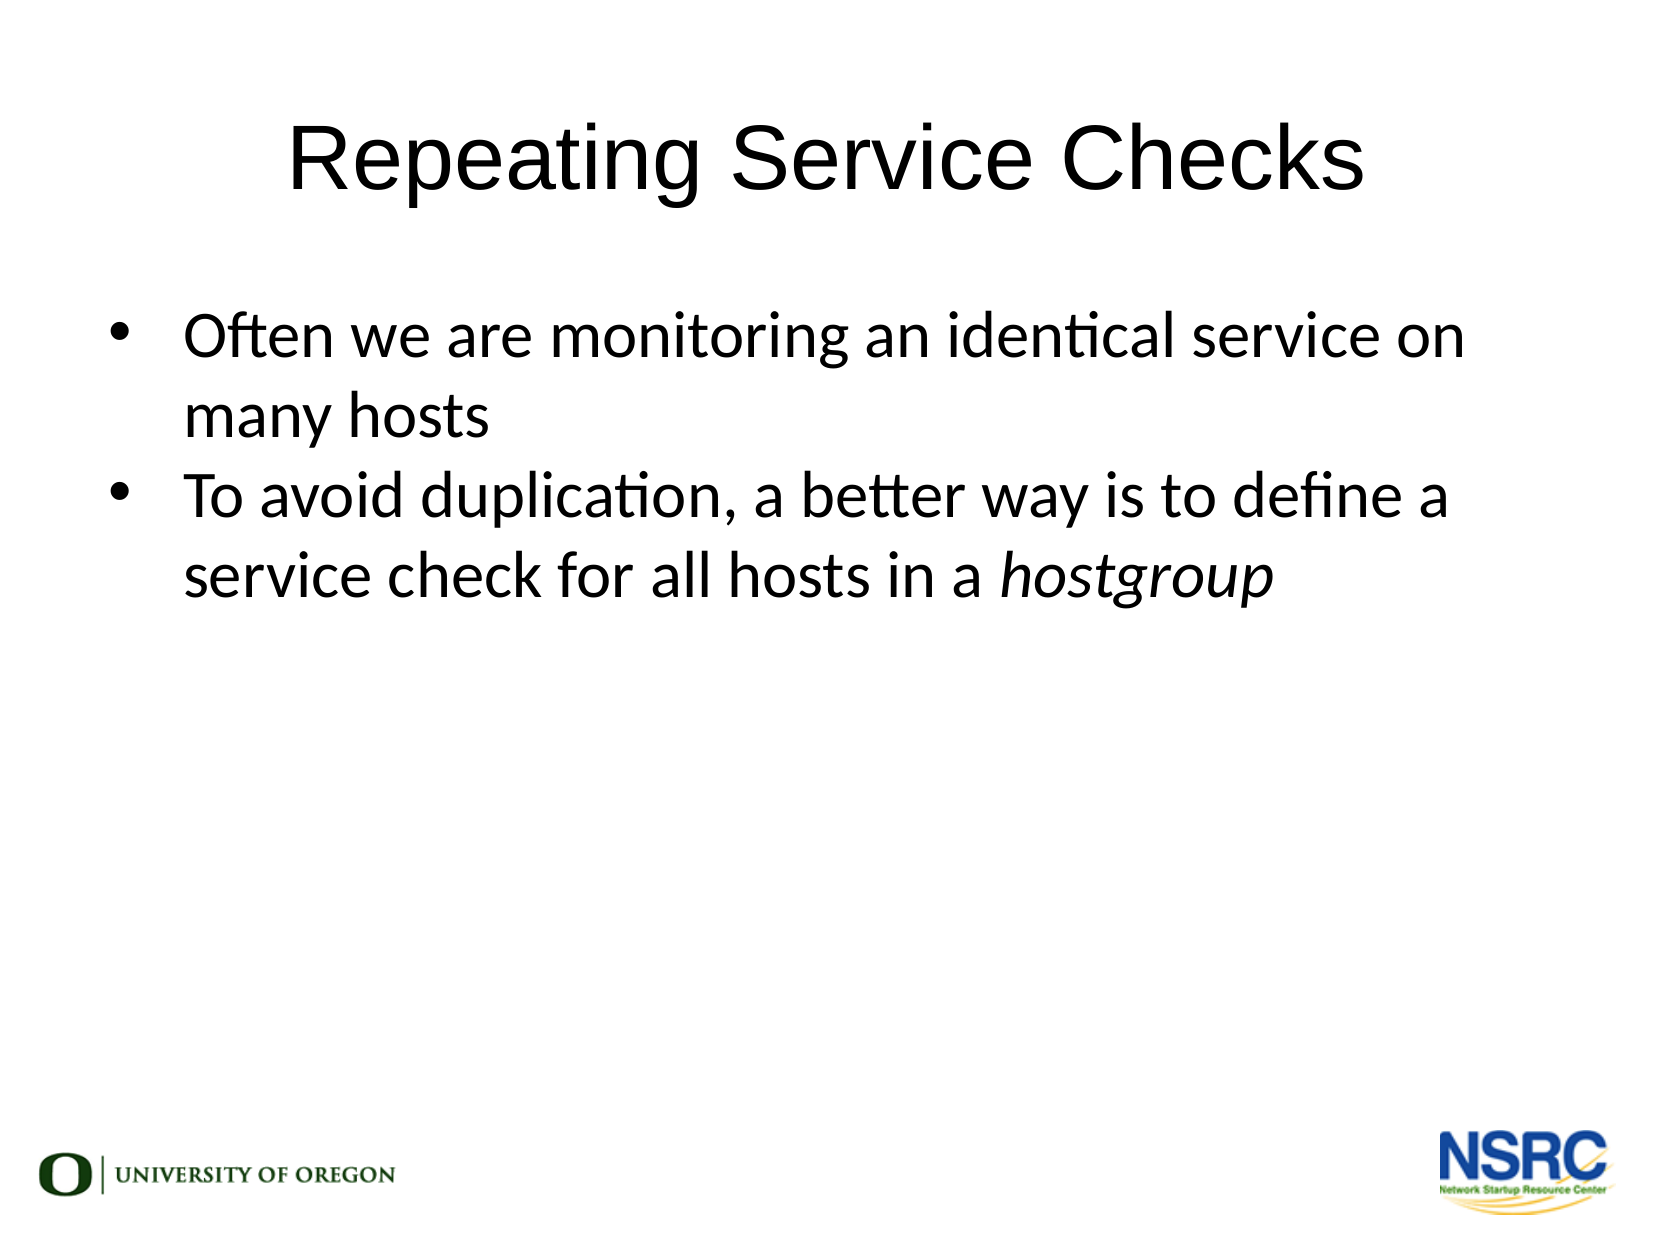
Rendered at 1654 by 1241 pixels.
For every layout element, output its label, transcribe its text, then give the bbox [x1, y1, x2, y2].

picture [1440, 1130, 1616, 1215]
text_box Often we are monitoring an identical service on many hosts To avoid duplication, a better way is to define a service check for all hosts in a hostgroup [91, 275, 1599, 1196]
text_box Repeating Service Checks [82, 49, 1571, 257]
picture [37, 1151, 397, 1198]
